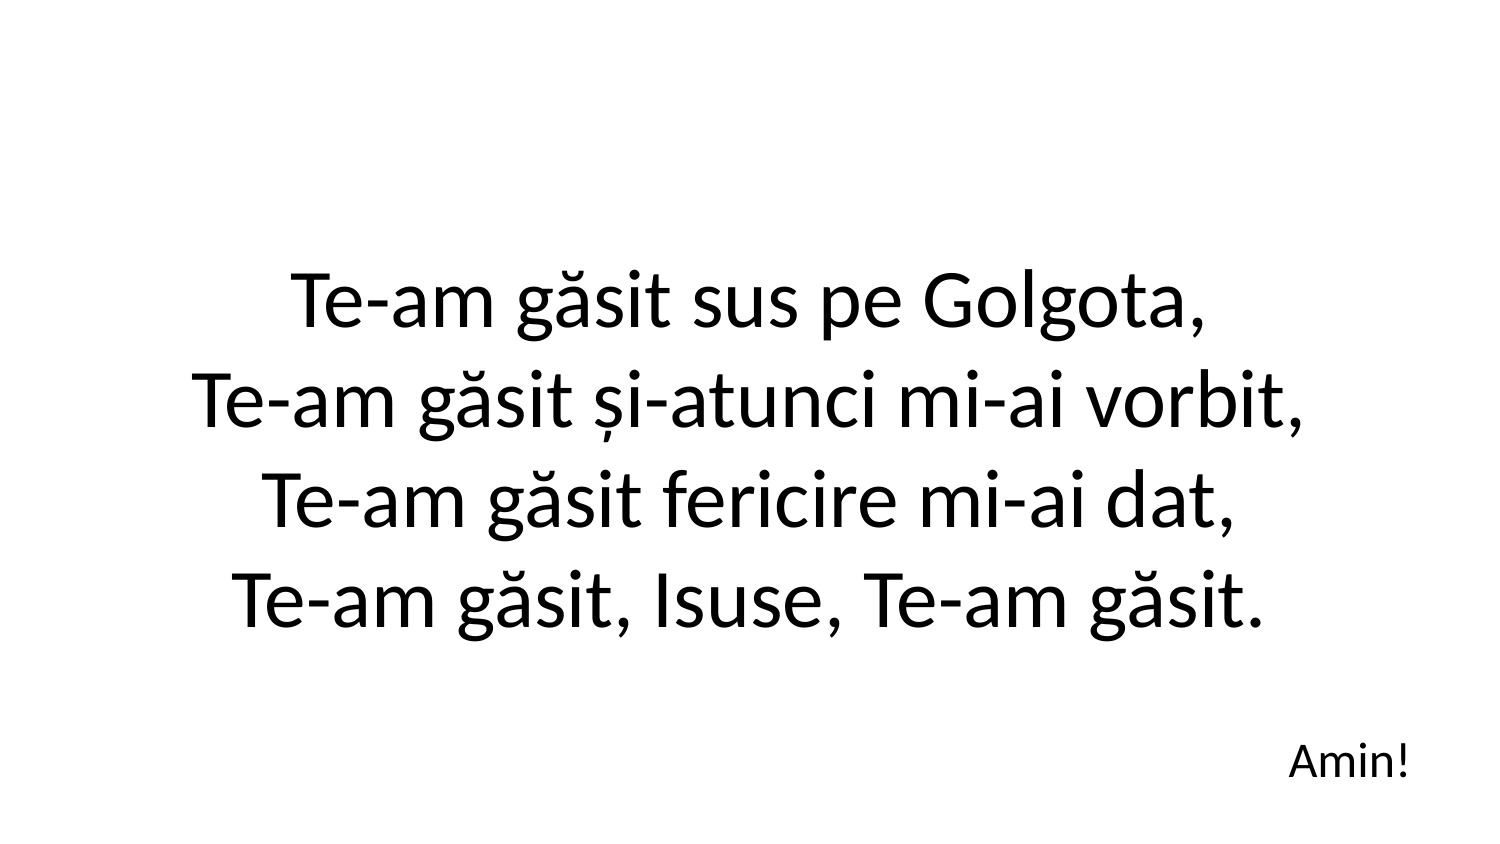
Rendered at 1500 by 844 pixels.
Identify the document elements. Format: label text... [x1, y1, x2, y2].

text_box Amin! [1273, 674, 1427, 795]
text_box Te-am găsit sus pe Golgota, Te-am găsit și-atunci mi-ai vorbit, Te-am găsit fericire mi-ai dat, Te-am găsit, Isuse, Te-am găsit. [177, 192, 1323, 652]
